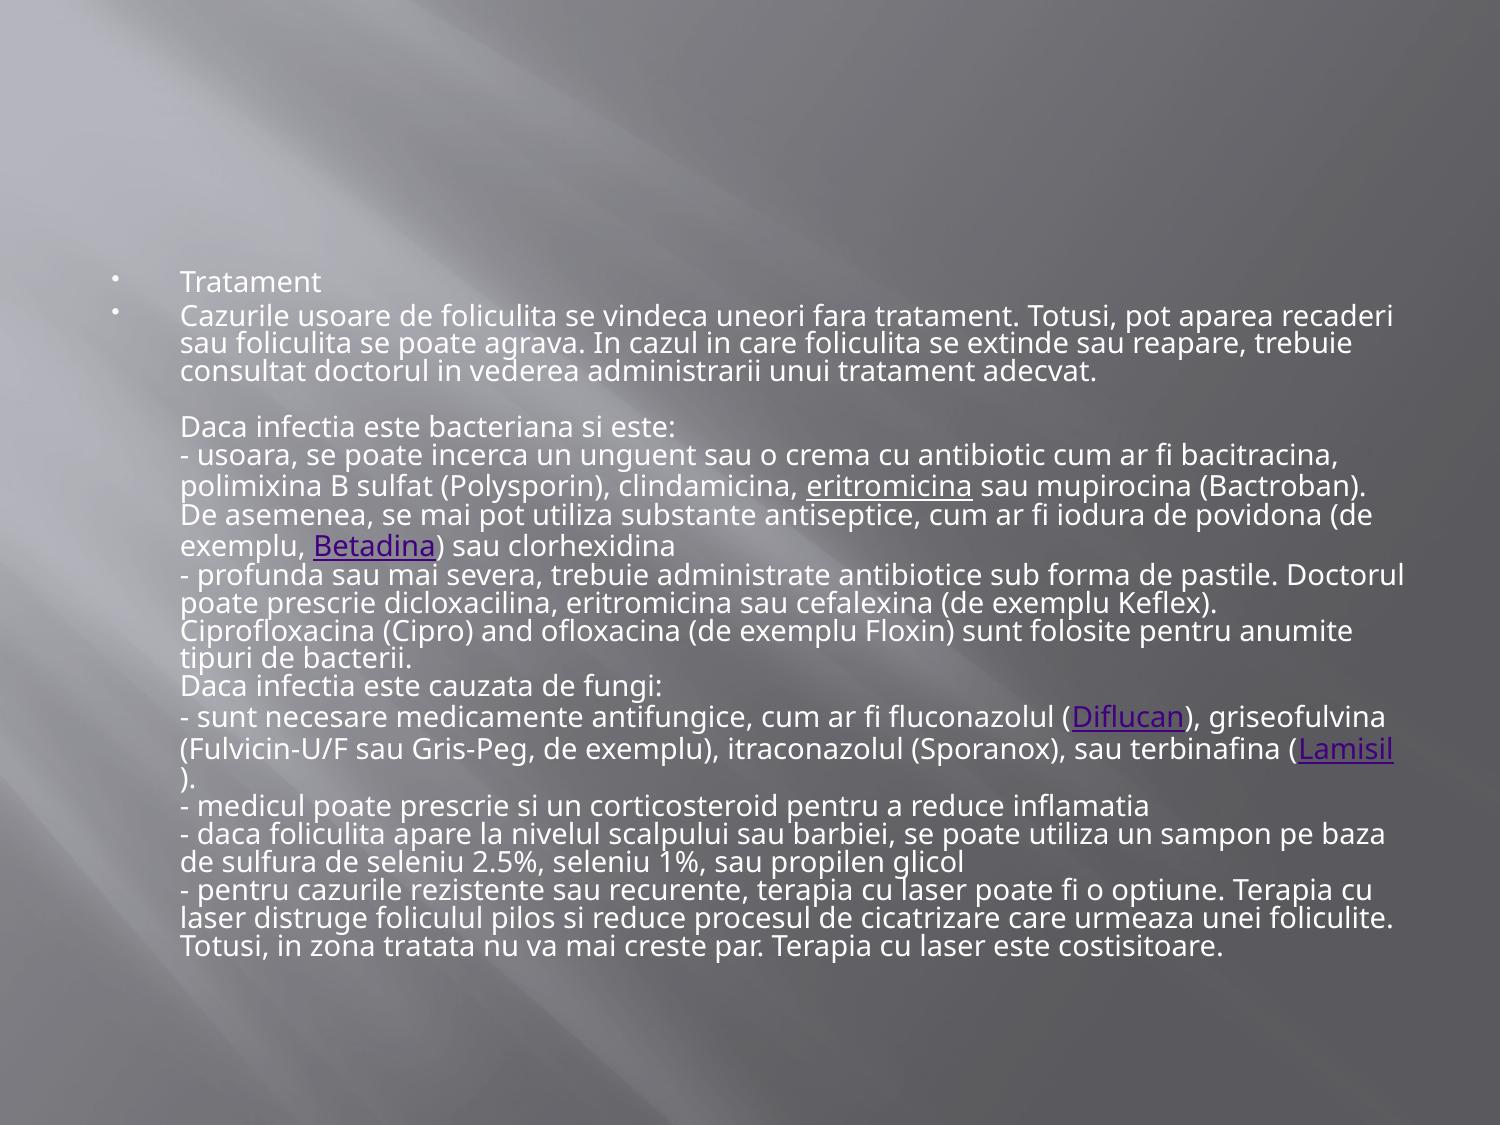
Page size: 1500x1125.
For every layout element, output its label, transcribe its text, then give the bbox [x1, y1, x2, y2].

list Tratament Cazurile usoare de foliculita se vindeca uneori fara tratament. Totusi, pot aparea recaderi sau foliculita se poate agrava. In cazul in care foliculita se extinde sau reapare, trebuie consultat doctorul in vederea administrarii unui tratament adecvat. Daca infectia este bacteriana si este: - usoara, se poate incerca un unguent sau o crema cu antibiotic cum ar fi bacitracina, polimixina B sulfat (Polysporin), clindamicina, eritromicina sau mupirocina (Bactroban). De asemenea, se mai pot utiliza substante antiseptice, cum ar fi iodura de povidona (de exemplu, Betadina) sau clorhexidina - profunda sau mai severa, trebuie administrate antibiotice sub forma de pastile. Doctorul poate prescrie dicloxacilina, eritromicina sau cefalexina (de exemplu Keflex). Ciprofloxacina (Cipro) and ofloxacina (de exemplu Floxin) sunt folosite pentru anumite tipuri de bacterii. Daca infectia este cauzata de fungi: - sunt necesare medicamente antifungice, cum ar fi fluconazolul (Diflucan), griseofulvina (Fulvicin-U/F sau Gris-Peg, de exemplu), itraconazolul (Sporanox), sau terbinafina (Lamisil). - medicul poate prescrie si un corticosteroid pentru a reduce inflamatia - daca foliculita apare la nivelul scalpului sau barbiei, se poate utiliza un sampon pe baza de sulfura de seleniu 2.5%, seleniu 1%, sau propilen glicol - pentru cazurile rezistente sau recurente, terapia cu laser poate fi o optiune. Terapia cu laser distruge foliculul pilos si reduce procesul de cicatrizare care urmeaza unei foliculite. Totusi, in zona tratata nu va mai creste par. Terapia cu laser este costisitoare. [74, 262, 1426, 1036]
